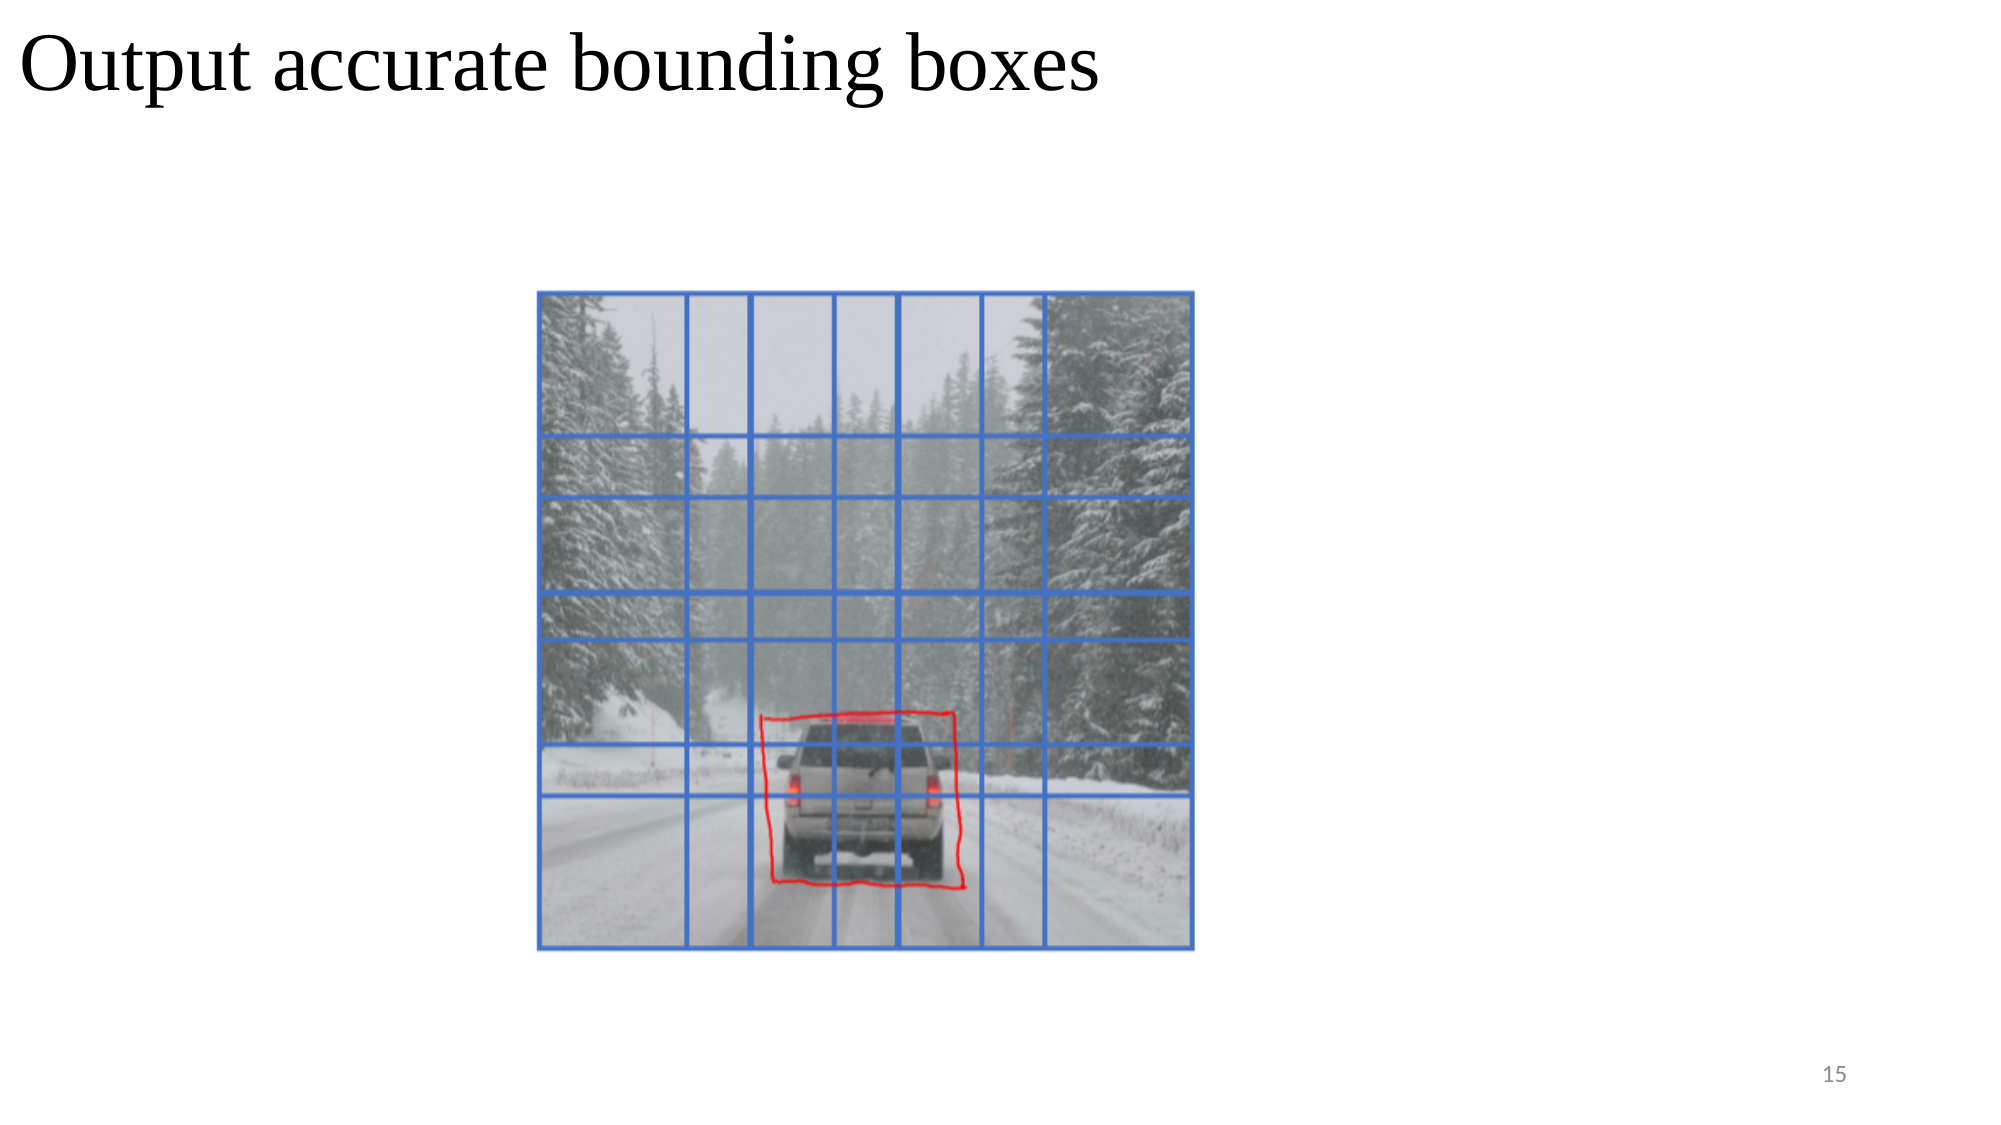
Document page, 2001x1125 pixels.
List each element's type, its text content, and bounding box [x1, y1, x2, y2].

picture [493, 271, 1212, 955]
slide_number 15 [1412, 1042, 1863, 1103]
text_box Output accurate bounding boxes [4, 0, 1117, 115]
